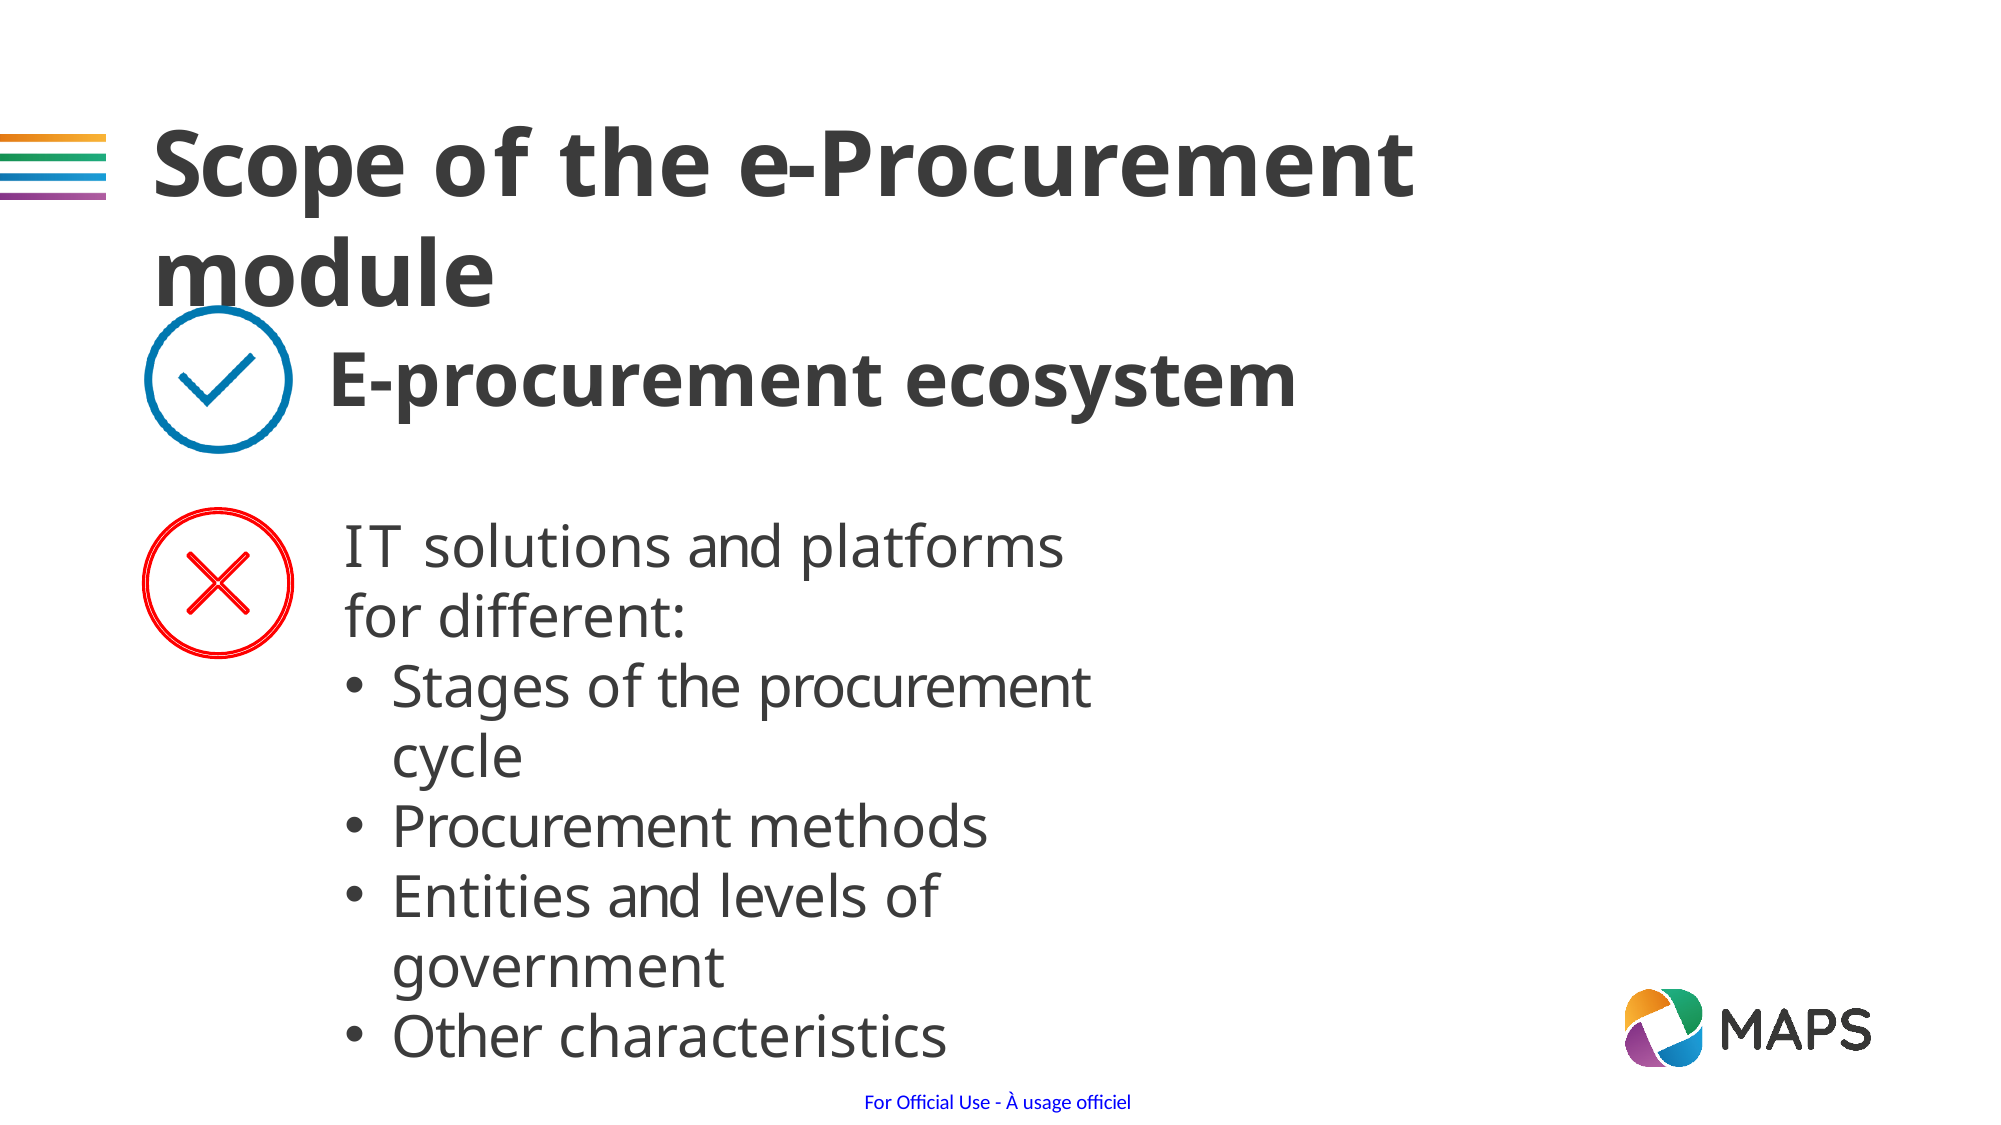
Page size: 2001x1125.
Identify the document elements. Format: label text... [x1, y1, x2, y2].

picture [0, 134, 106, 200]
footer For Official Use - À usage officiel [862, 1091, 1138, 1125]
picture [105, 283, 330, 465]
text_box E-procurement ecosystem IT solutions and platforms for different: Stages of the procurement cycle Procurement methods Entities and levels of government Other characteristics Not a technical assessment of platforms but examples drawn from them! [63, 329, 1541, 1125]
title Scope of the e-Procurement module [150, 102, 1760, 325]
picture [1625, 989, 1871, 1067]
